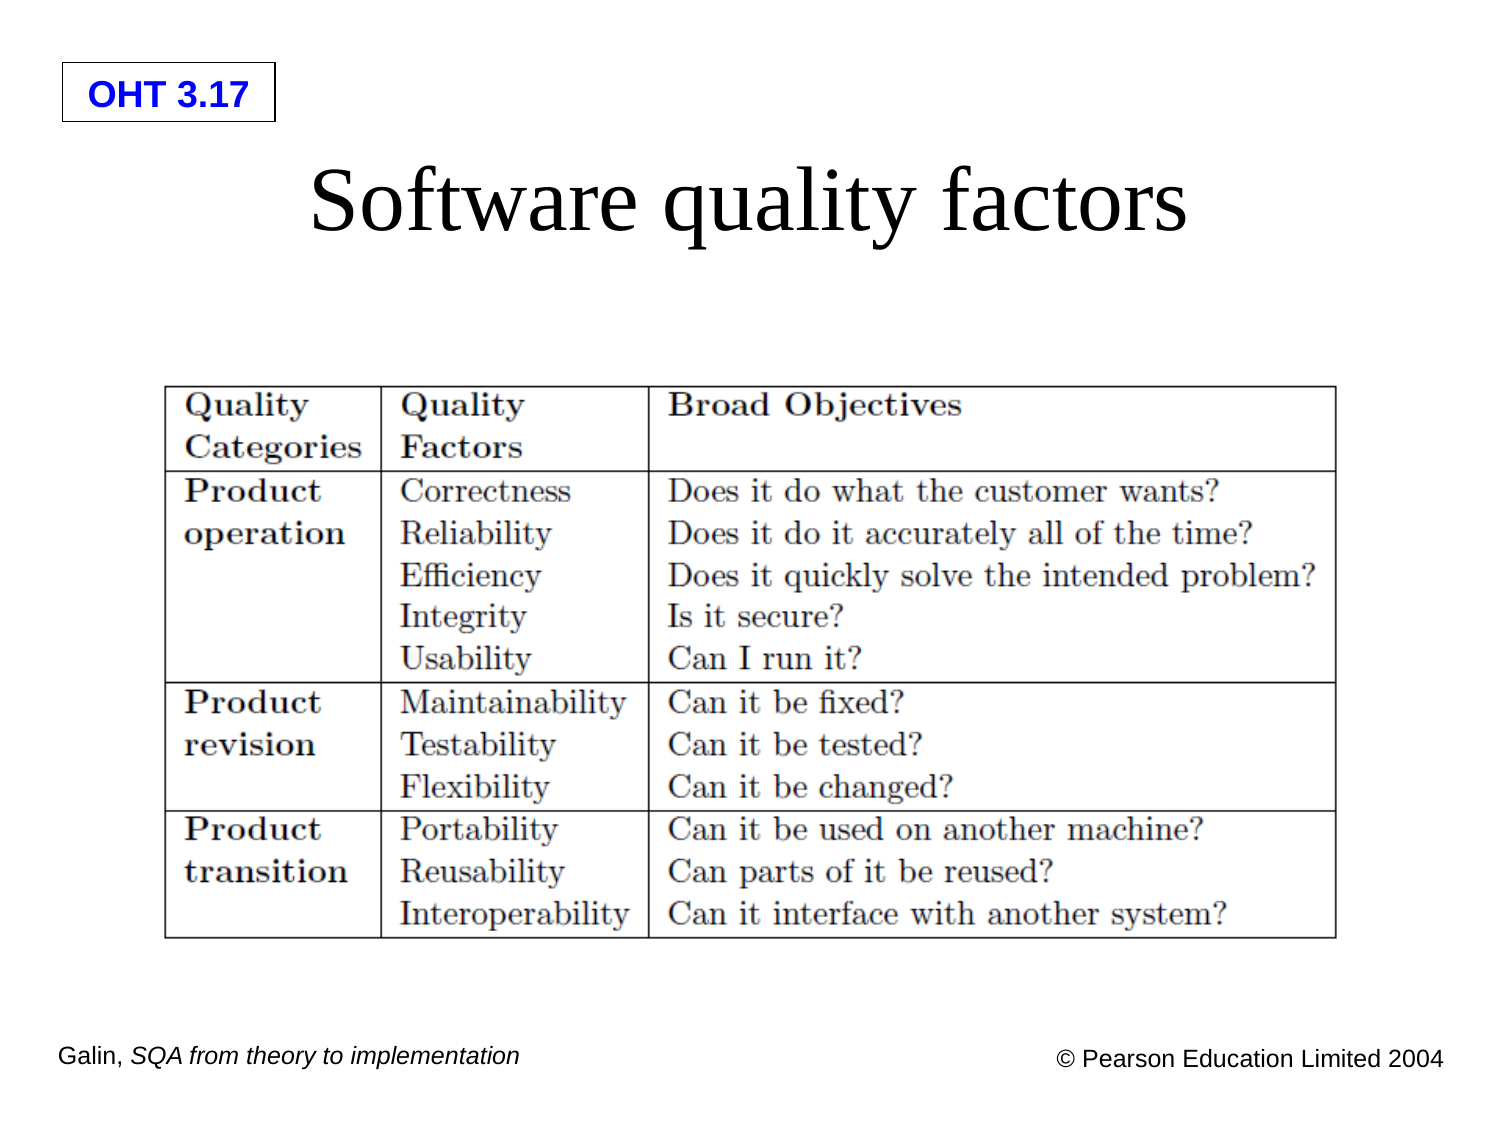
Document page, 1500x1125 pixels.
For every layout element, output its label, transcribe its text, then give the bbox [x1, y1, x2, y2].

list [160, 383, 1340, 942]
title Software quality factors [112, 99, 1388, 288]
